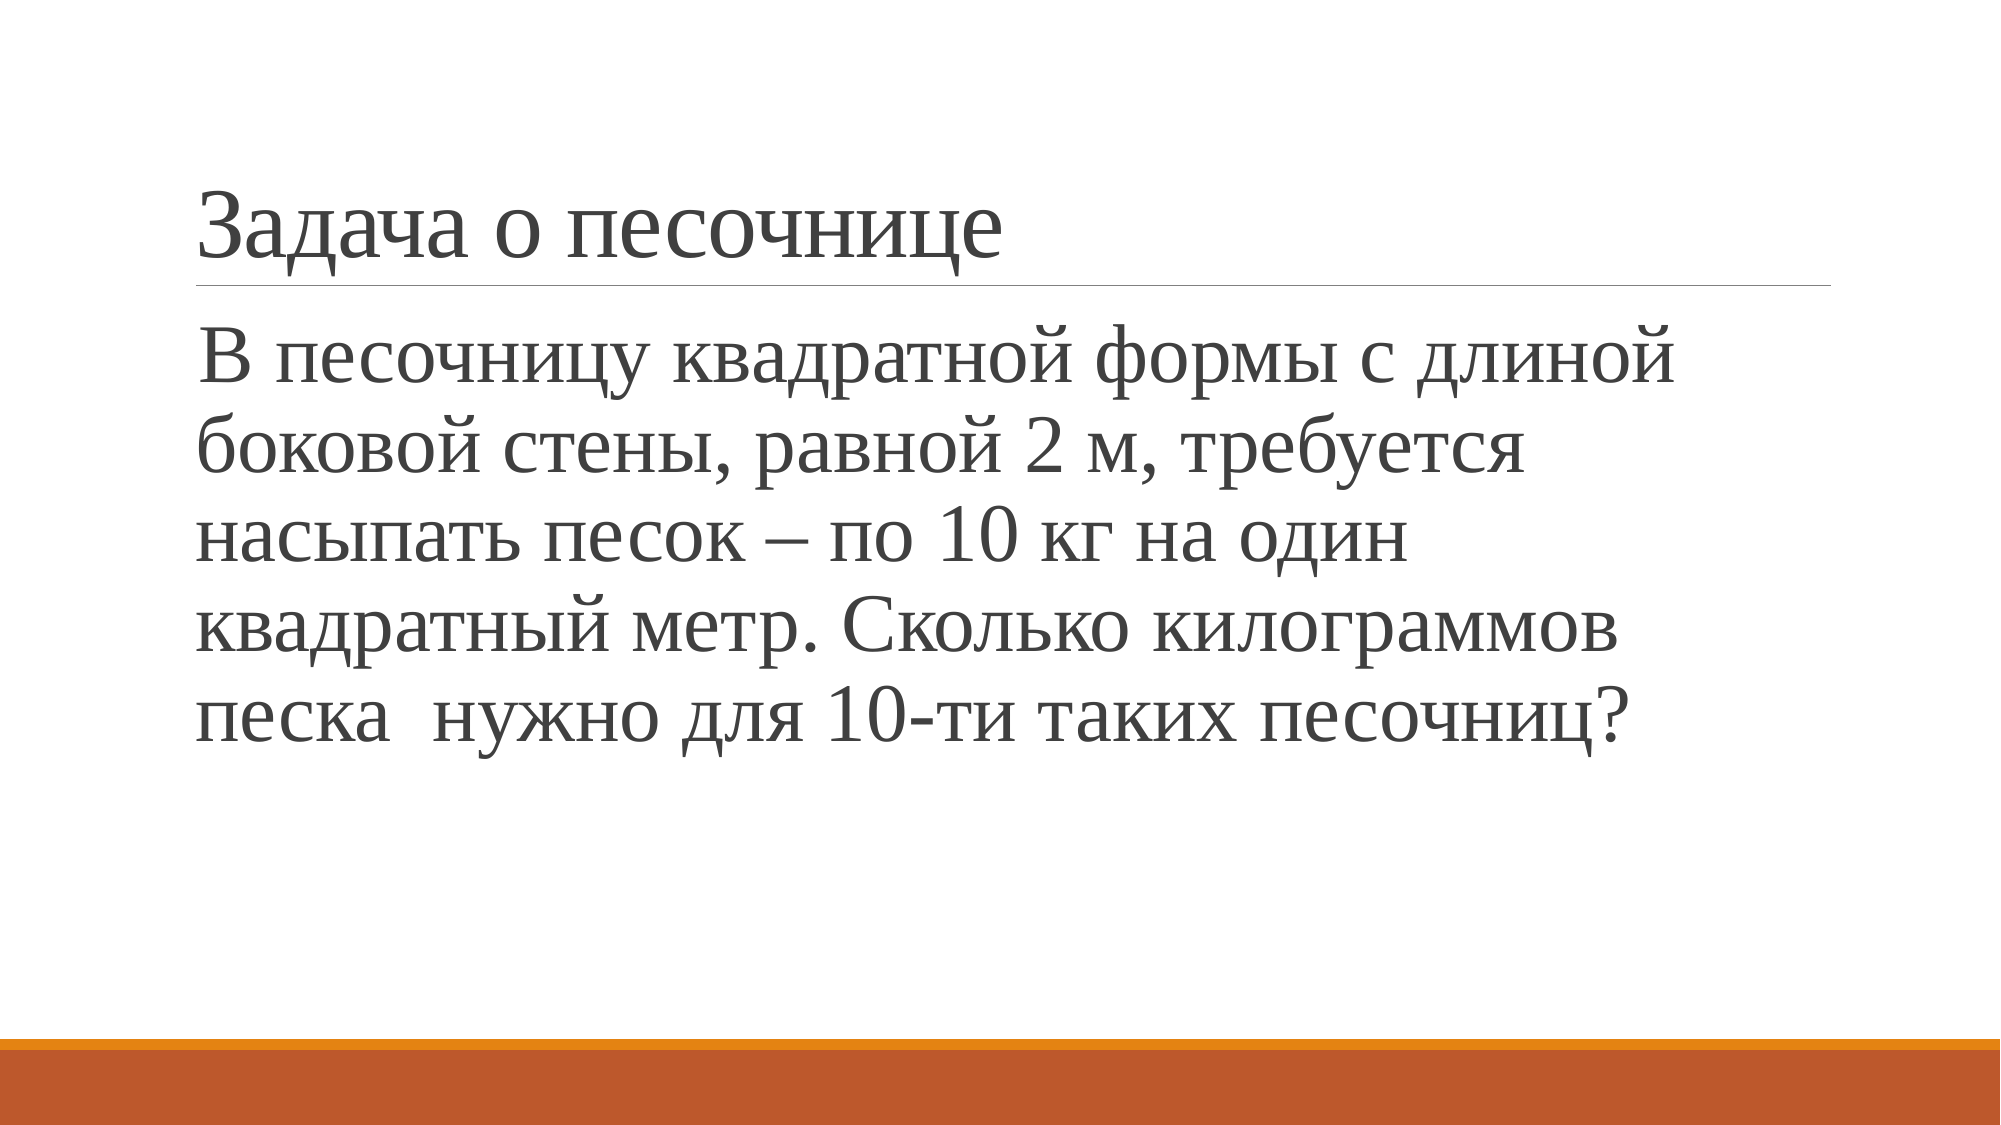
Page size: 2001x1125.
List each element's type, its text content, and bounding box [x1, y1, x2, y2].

list В песочницу квадратной формы с длиной боковой стены, равной 2 м, требуется насыпать песок – по 10 кг на один квадратный метр. Сколько килограммов песка нужно для 10-ти таких песочниц? [180, 302, 1830, 963]
title Задача о песочнице [180, 47, 1830, 285]
